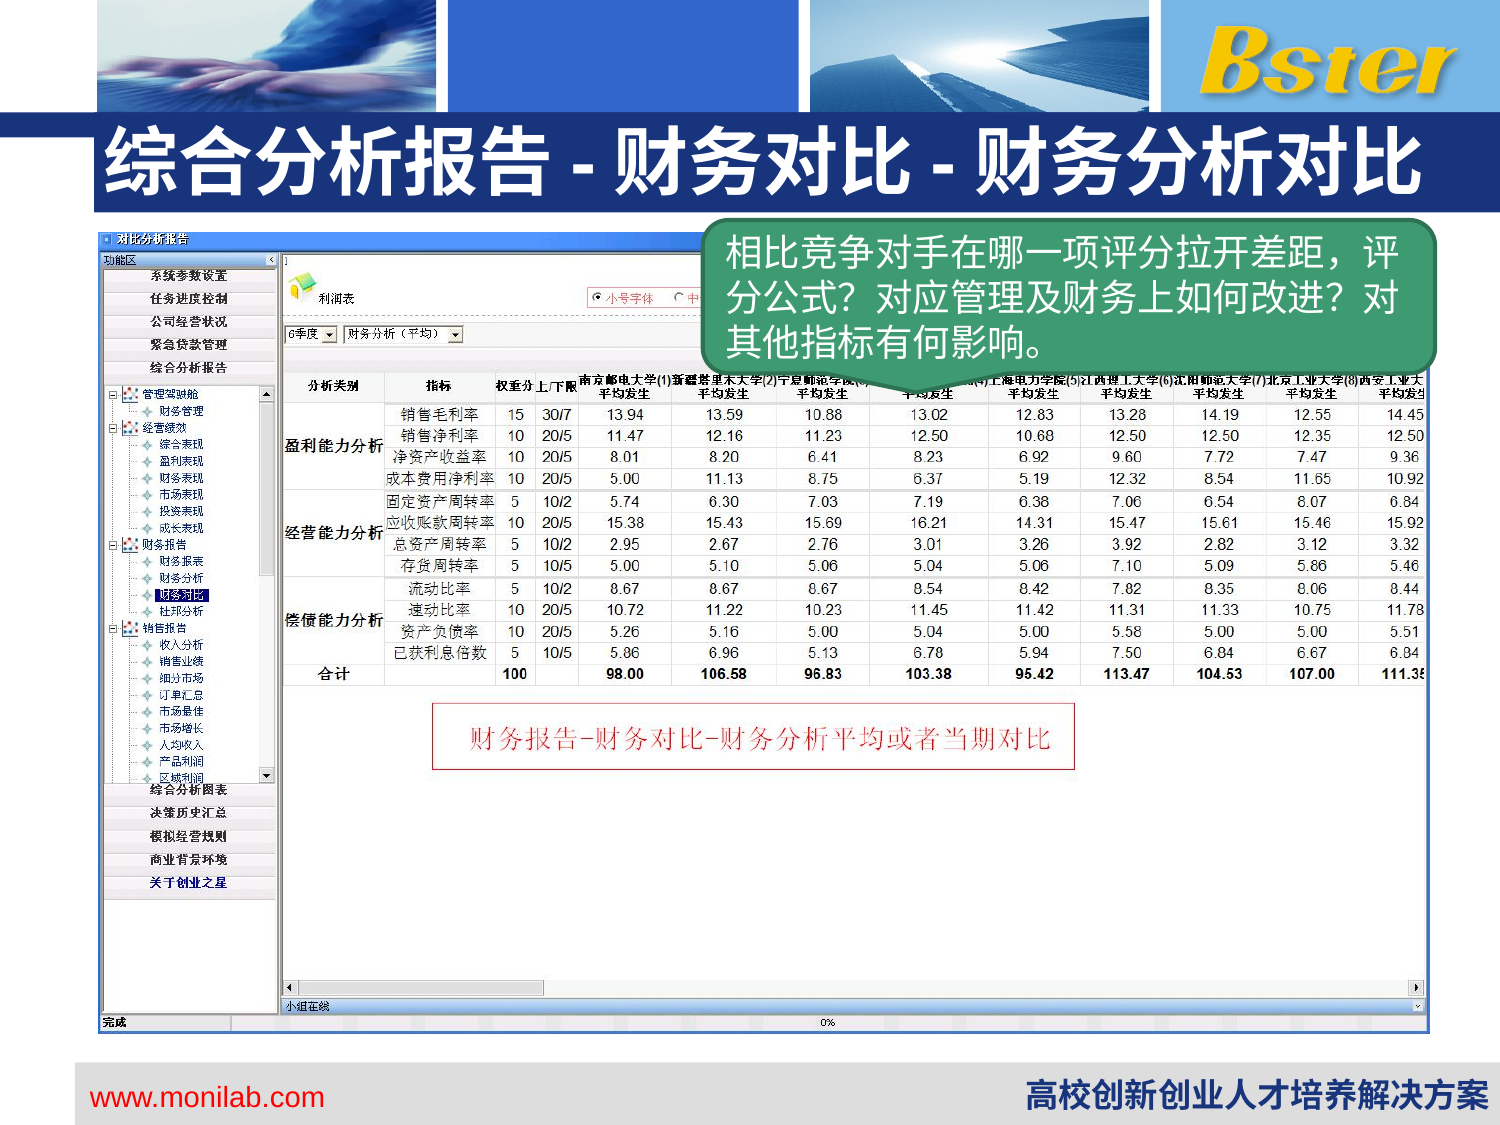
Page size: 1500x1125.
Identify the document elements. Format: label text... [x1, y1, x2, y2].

picture [97, 0, 437, 112]
title 综合分析报告-财务对比-财务分析对比 [88, 113, 1442, 206]
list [98, 232, 1430, 1034]
picture [1199, 26, 1458, 94]
picture [810, 0, 1150, 112]
text_box 相比竞争对手在哪一项评分拉开差距，评分公式？对应管理及财务上如何改进？对其他指标有何影响。 [704, 217, 1438, 361]
